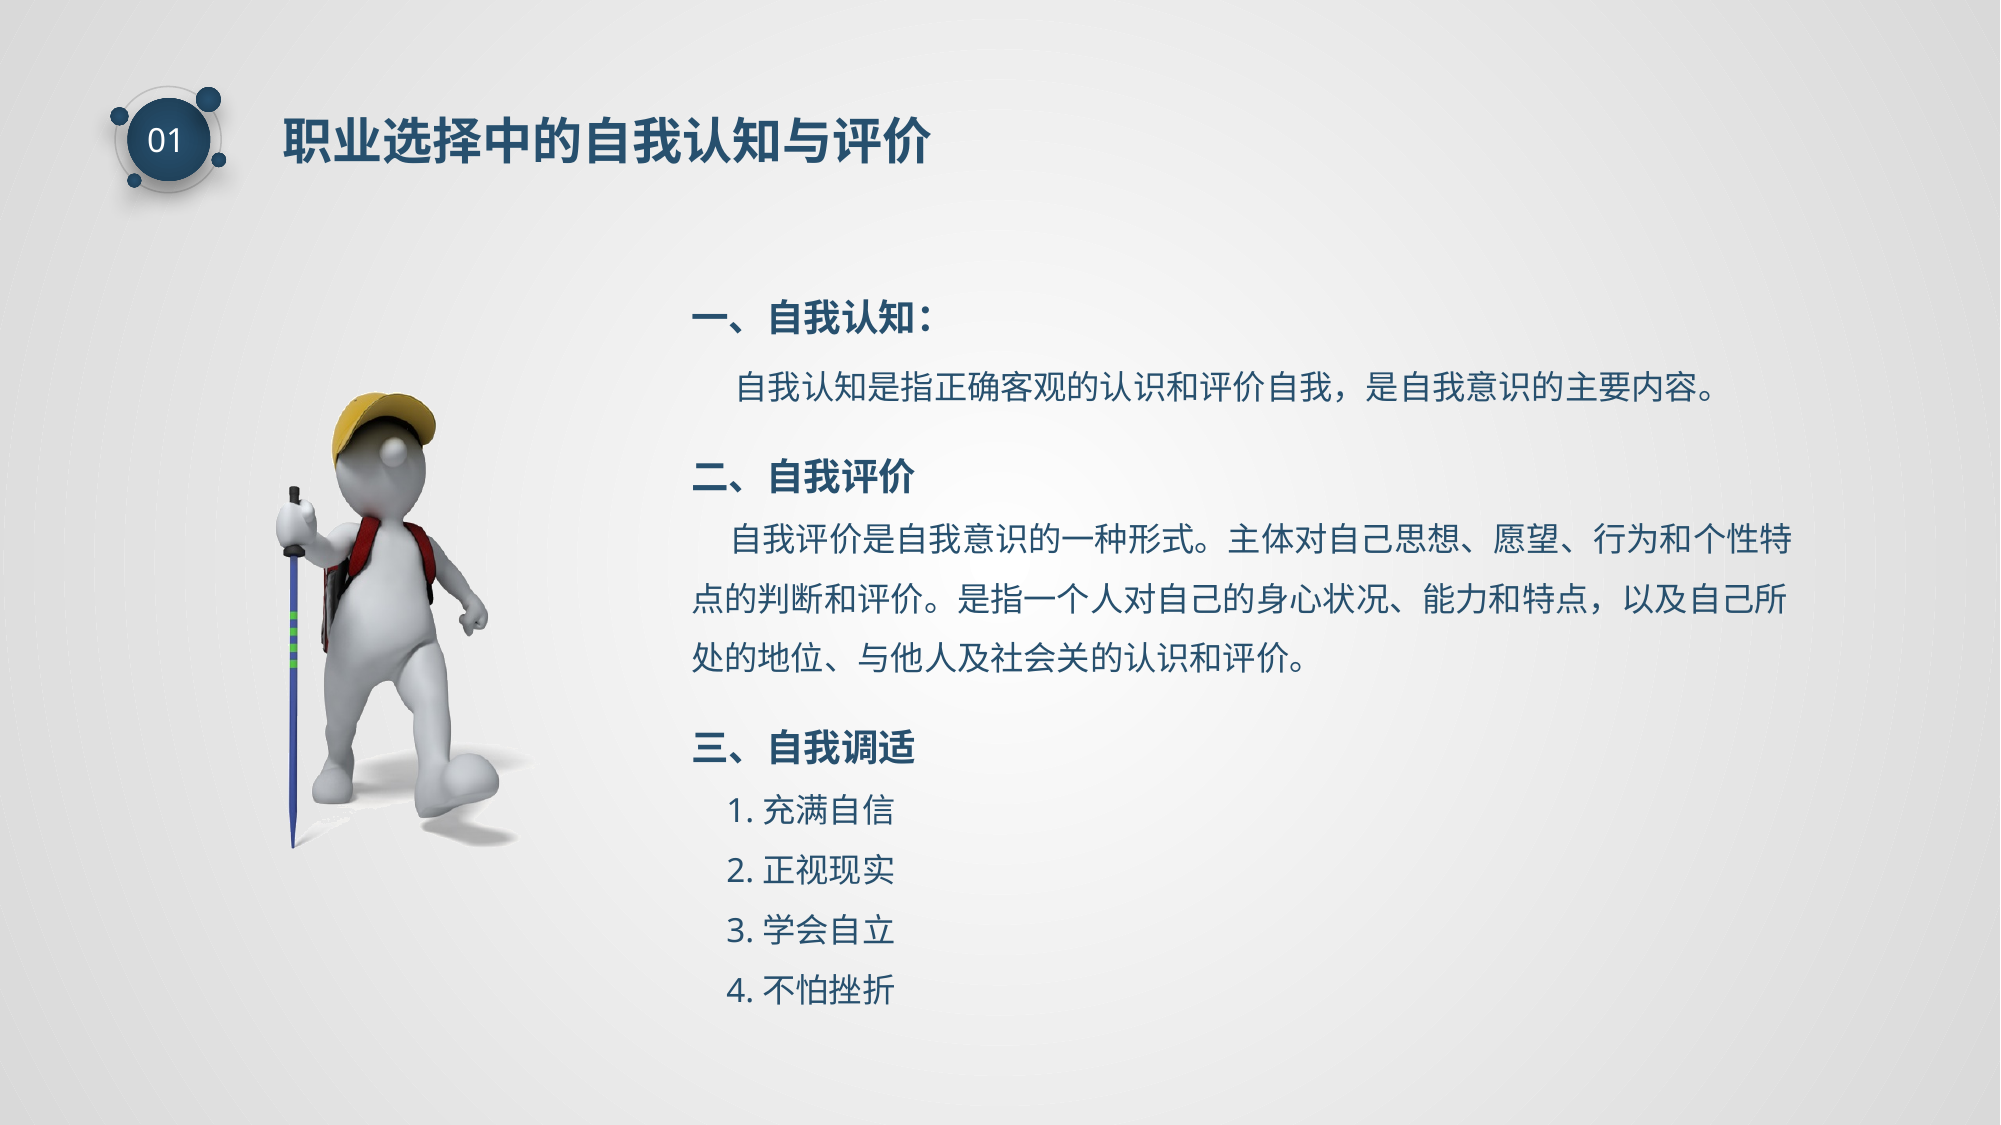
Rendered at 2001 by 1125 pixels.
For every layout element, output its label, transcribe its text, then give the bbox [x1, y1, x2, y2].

text_box 职业选择中的自我认知与评价 [267, 101, 948, 177]
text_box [110, 86, 226, 193]
text_box 三、自我调适 1.充满自信 2.正视现实 3.学会自立 4.不怕挫折 [676, 694, 1814, 1017]
picture [155, 357, 642, 871]
text_box 一、自我认知： 自我认知是指正确客观的认识和评价自我，是自我意识的主要内容。 [676, 264, 1814, 414]
text_box 二、自我评价 自我评价是自我意识的一种形式。主体对自己思想、愿望、行为和个性特点的判断和评价。是指一个人对自己的身心状况、能力和特点，以及自己所处的地位、与他人及社会关的认识和评价。 [676, 423, 1814, 685]
